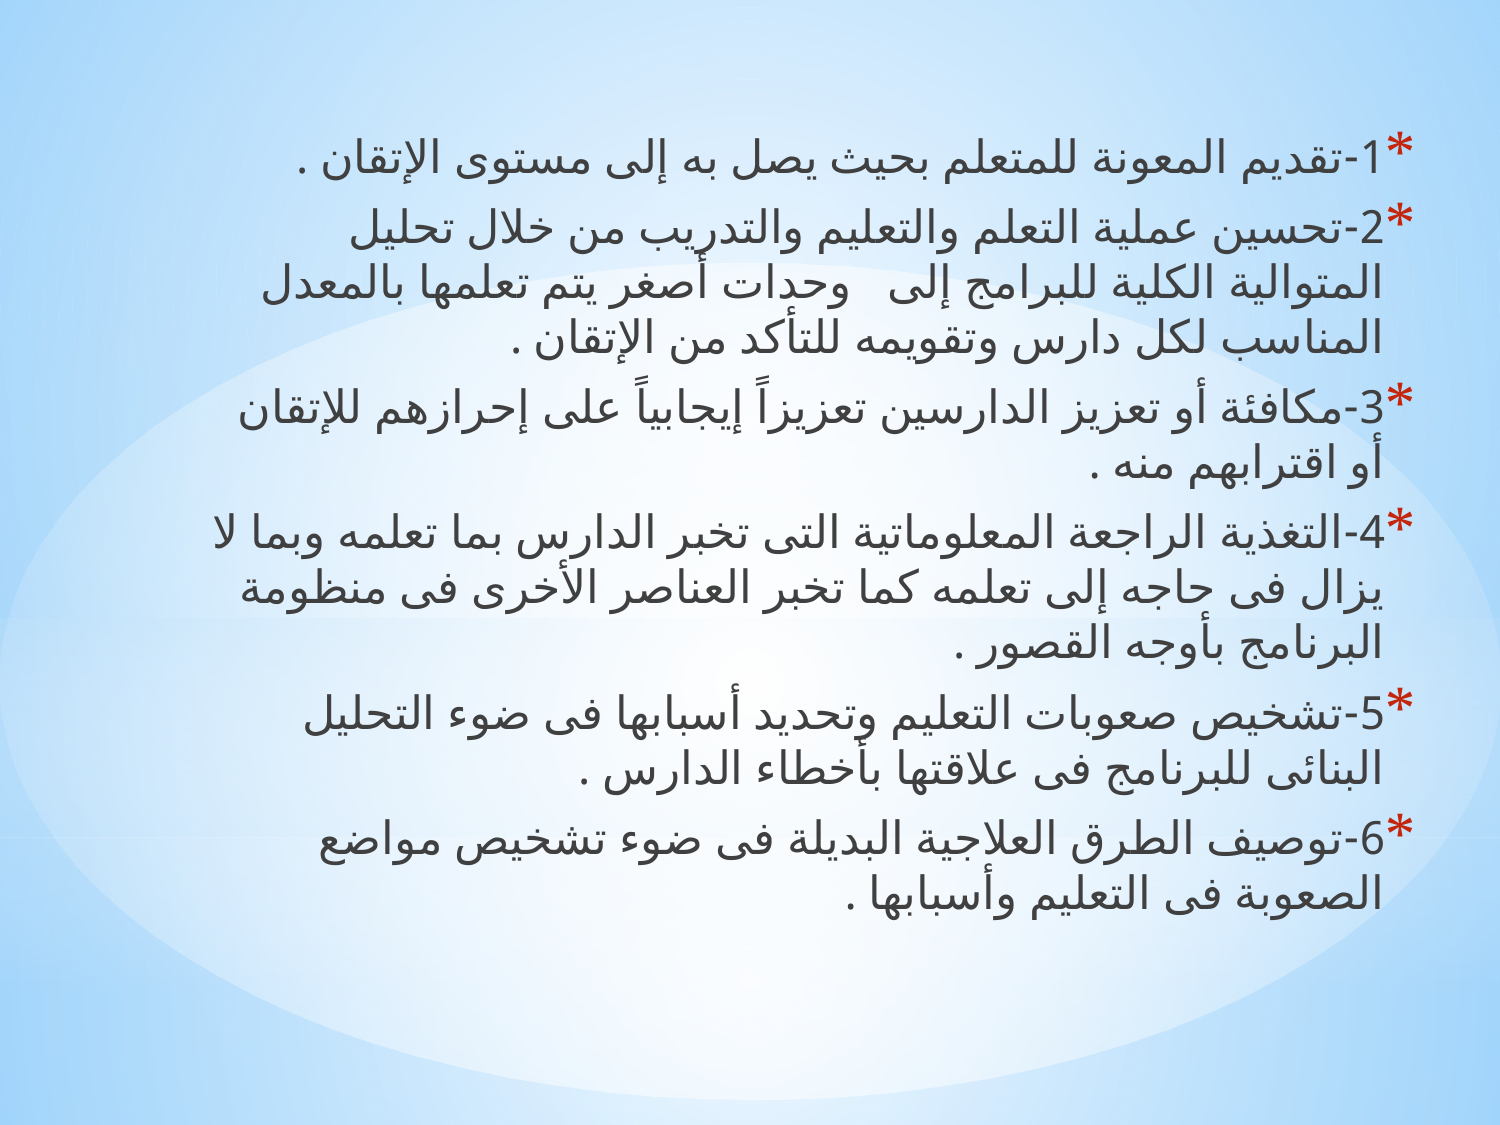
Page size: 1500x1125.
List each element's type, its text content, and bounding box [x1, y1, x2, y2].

list 1-تقديم المعونة للمتعلم بحيث يصل به إلى مستوى الإتقان . 2-تحسين عملية التعلم والتعليم والتدريب من خلال تحليل المتوالية الكلية للبرامج إلى وحدات أصغر يتم تعلمها بالمعدل المناسب لكل دارس وتقويمه للتأكد من الإتقان . 3-مكافئة أو تعزيز الدارسين تعزيزاً إيجابياً على إحرازهم للإتقان أو اقترابهم منه . 4-التغذية الراجعة المعلوماتية التى تخبر الدارس بما تعلمه وبما لا يزال فى حاجه إلى تعلمه كما تخبر العناصر الأخرى فى منظومة البرنامج بأوجه القصور . 5-تشخيص صعوبات التعليم وتحديد أسبابها فى ضوء التحليل البنائى للبرنامج فى علاقتها بأخطاء الدارس . 6-توصيف الطرق العلاجية البديلة فى ضوء تشخيص مواضع الصعوبة فى التعليم وأسبابها . [187, 120, 1438, 1063]
